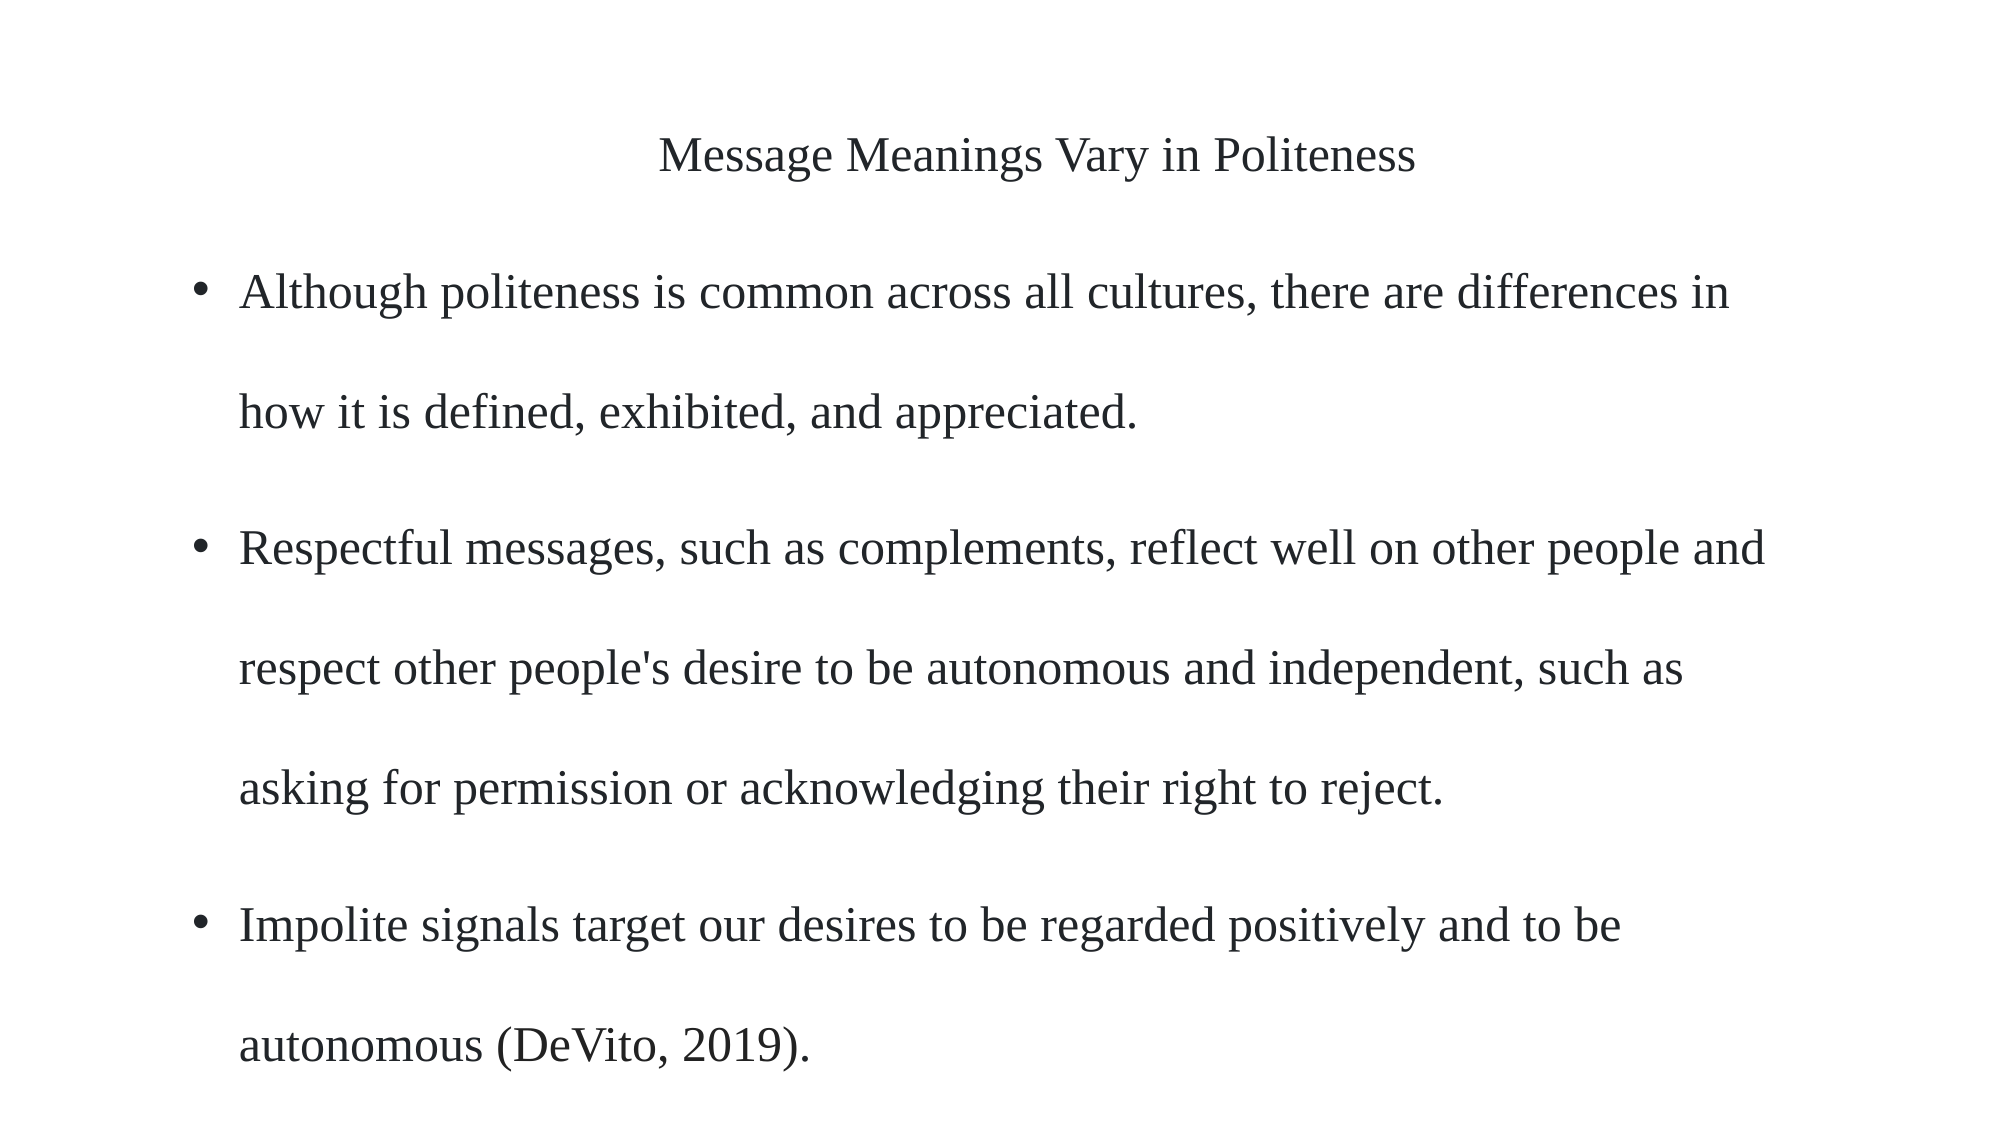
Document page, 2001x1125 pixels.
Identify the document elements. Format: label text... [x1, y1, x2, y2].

text_box Message Meanings Vary in Politeness Although politeness is common across all cultures, there are differences in how it is defined, exhibited, and appreciated. Respectful messages, such as complements, reflect well on other people and respect other people's desire to be autonomous and independent, such as asking for permission or acknowledging their right to reject. Impolite signals target our desires to be regarded positively and to be autonomous (DeVito, 2019). [177, 54, 1823, 1079]
